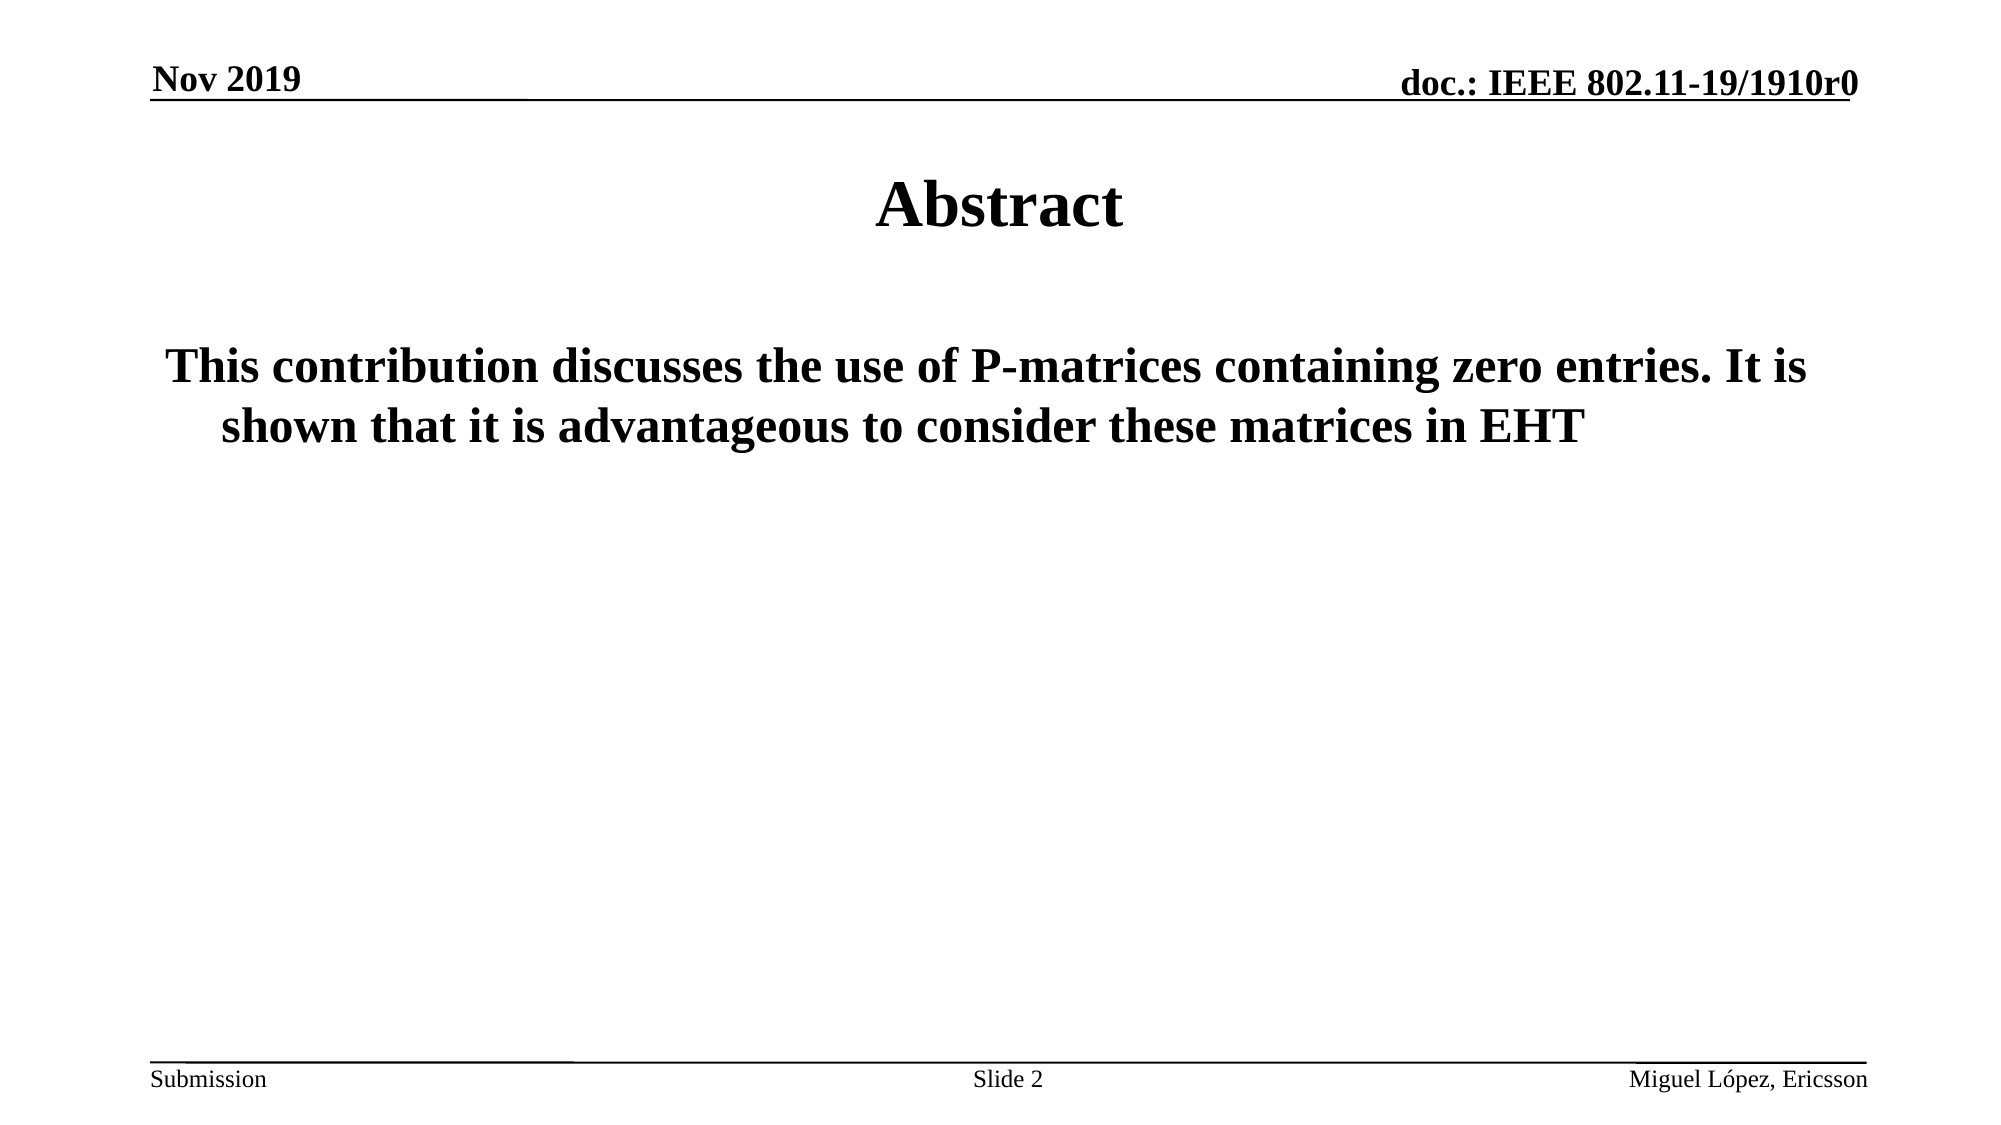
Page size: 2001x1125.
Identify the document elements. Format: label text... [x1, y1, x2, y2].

slide_number Slide 2 [950, 1061, 1067, 1123]
list This contribution discusses the use of P-matrices containing zero entries. It is shown that it is advantageous to consider these matrices in EHT [149, 324, 1850, 1000]
title Abstract [149, 112, 1850, 288]
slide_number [152, 54, 563, 100]
footer Miguel López, Ericsson [1171, 1061, 1869, 1093]
